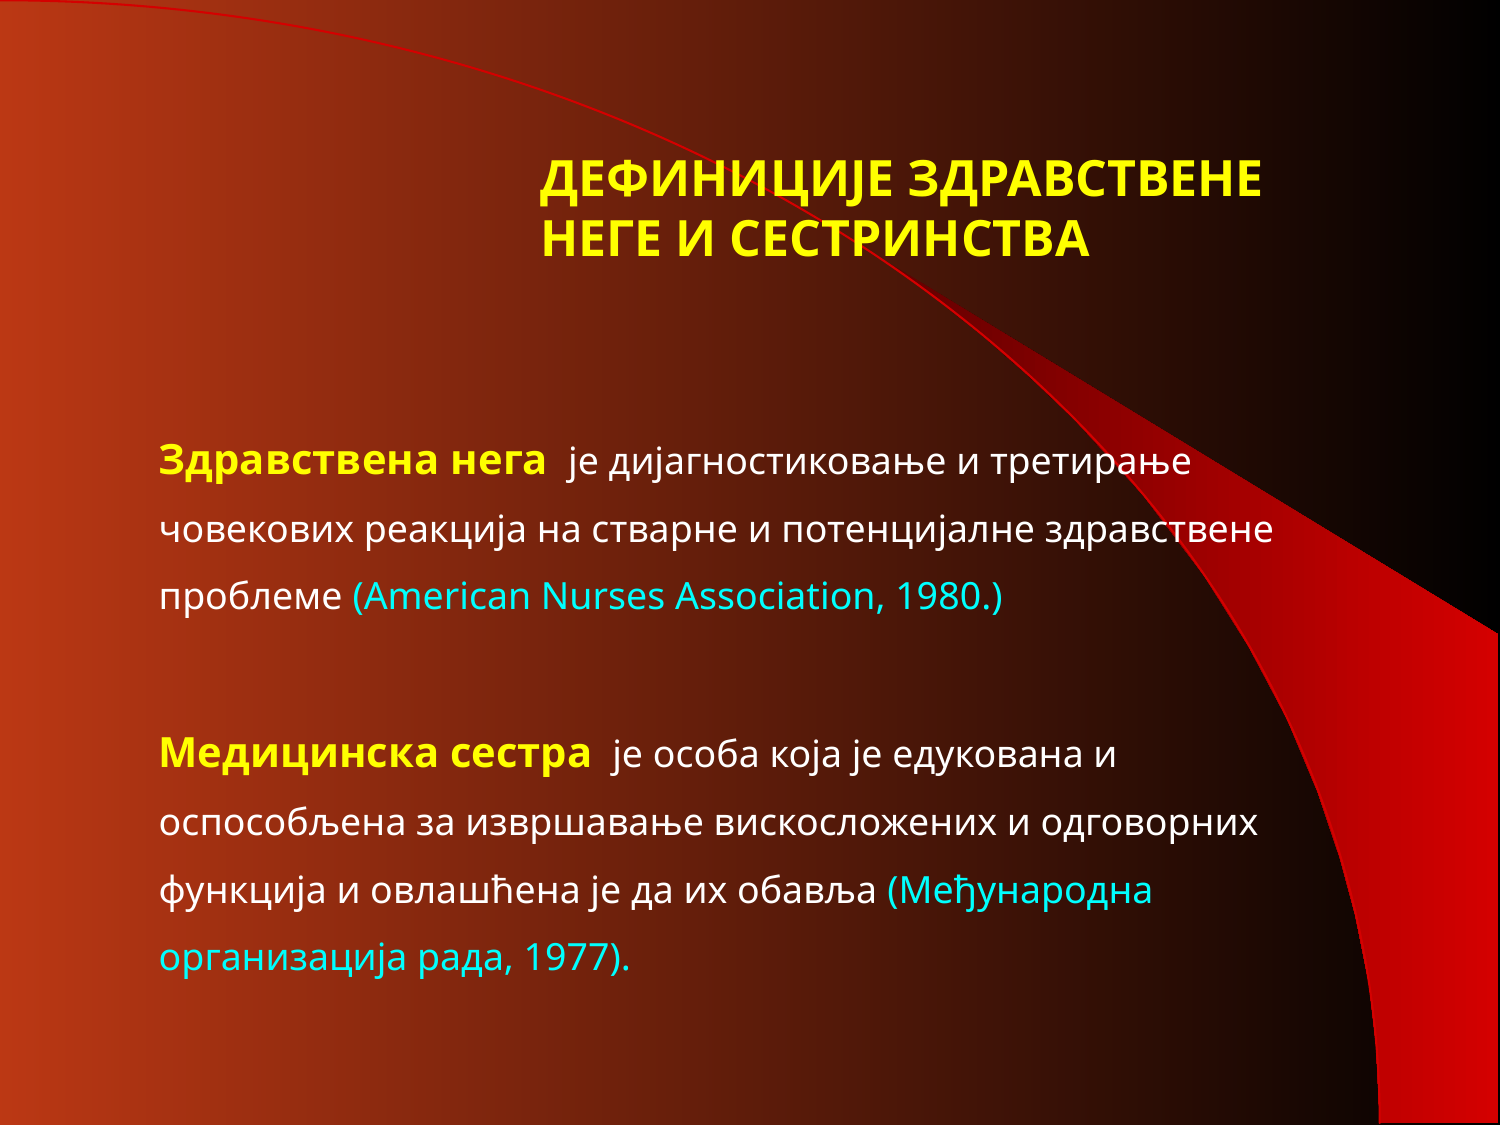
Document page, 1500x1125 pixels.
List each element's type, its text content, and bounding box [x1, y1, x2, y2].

list Здравствена нега је дијагностиковање и третирање човекових реакција на стварне и потенцијалне здравствене проблеме (American Nurses Association, 1980.) Медицинска сестра је особа која је едукована и оспособљена за извршавање вискосложених и одговорних функција и овлашћена је да их обавља (Међународна организација рада, 1977). [87, 399, 1325, 1025]
title ДЕФИНИЦИЈЕ ЗДРАВСТВЕНЕ НЕГЕ И СЕСТРИНСТВА [524, 112, 1351, 301]
